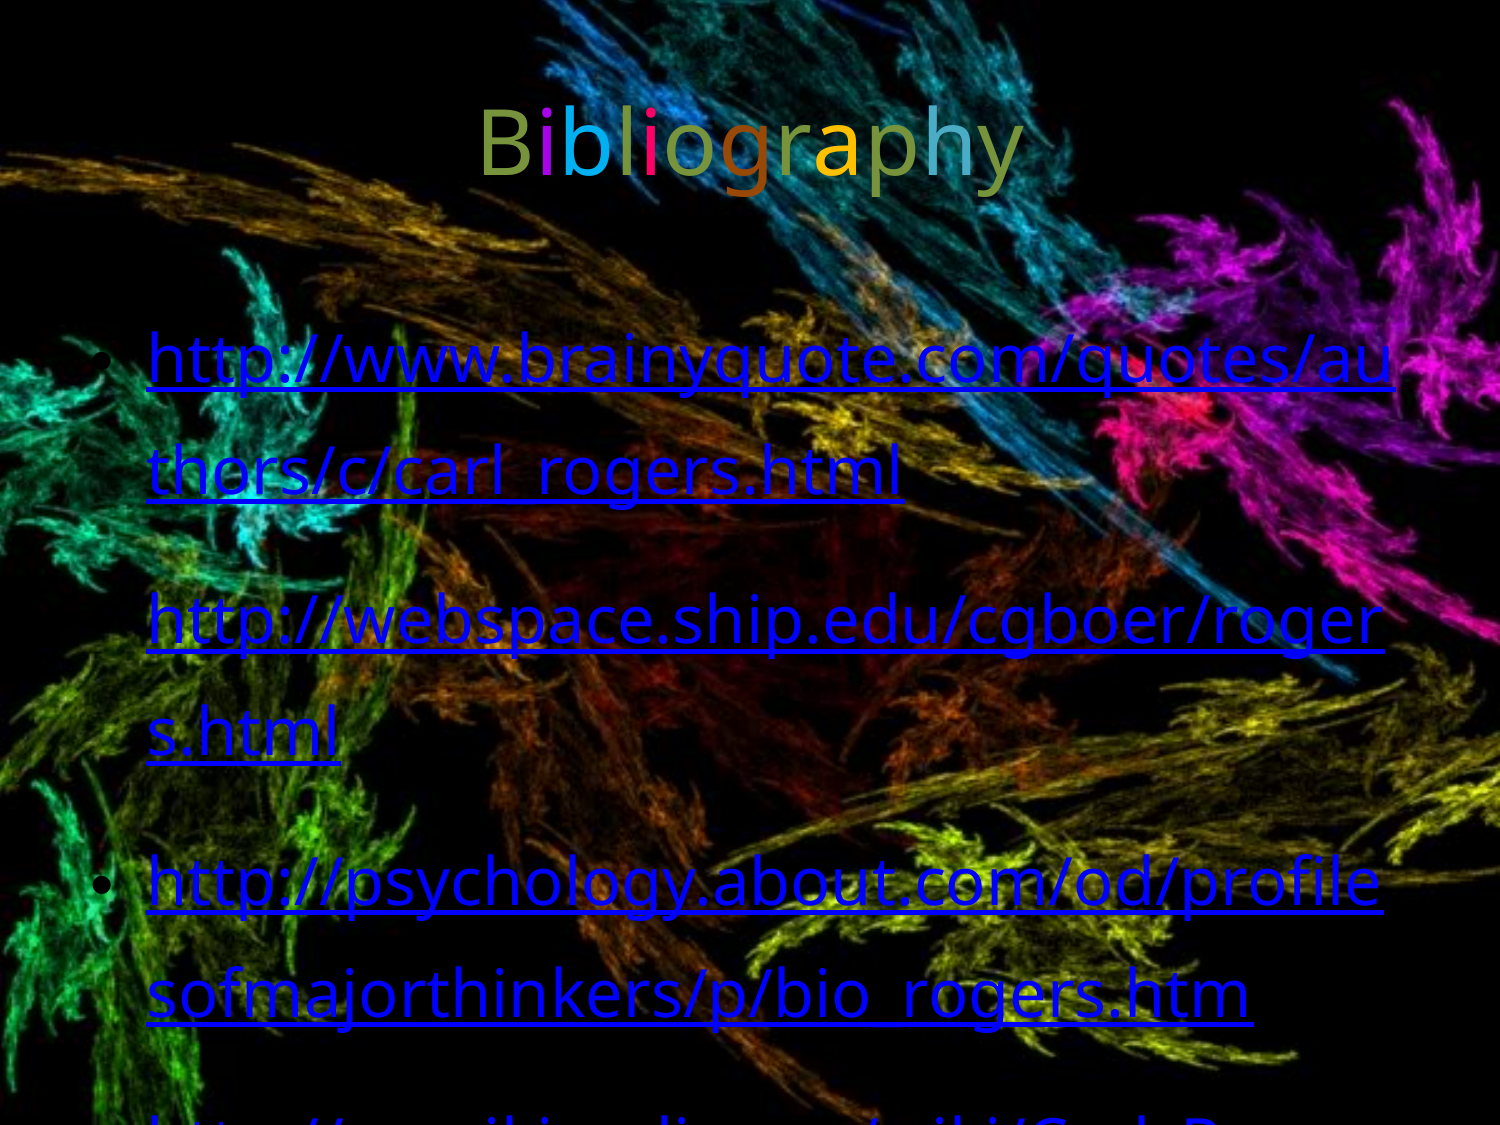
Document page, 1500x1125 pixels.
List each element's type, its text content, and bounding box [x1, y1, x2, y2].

picture [0, 0, 1500, 1125]
title Bibliography [75, 45, 1425, 233]
list http://www.brainyquote.com/quotes/authors/c/carl_rogers.html http://webspace.ship.edu/cgboer/rogers.html http://psychology.about.com/od/profilesofmajorthinkers/p/bio_rogers.htm http://es.wikipedia.org/wiki/Carl_Rogers [75, 262, 1425, 1005]
